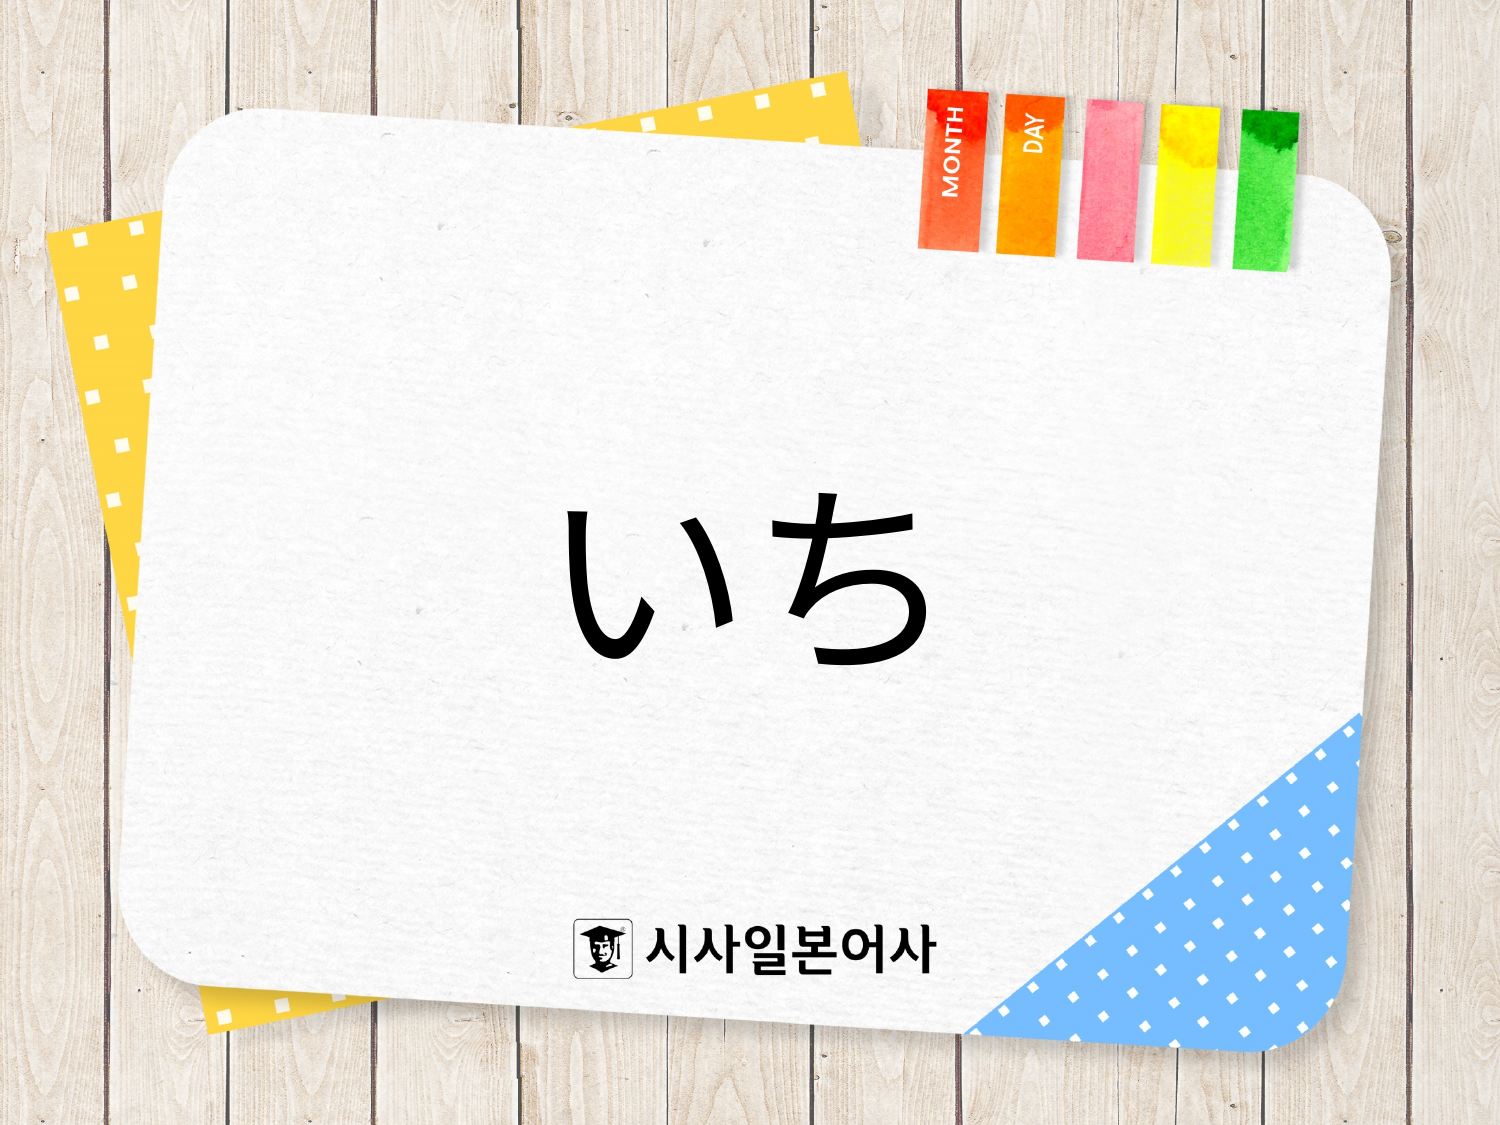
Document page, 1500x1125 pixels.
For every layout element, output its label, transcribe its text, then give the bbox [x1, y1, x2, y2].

picture [0, 0, 1500, 1125]
title いち [75, 338, 1425, 811]
